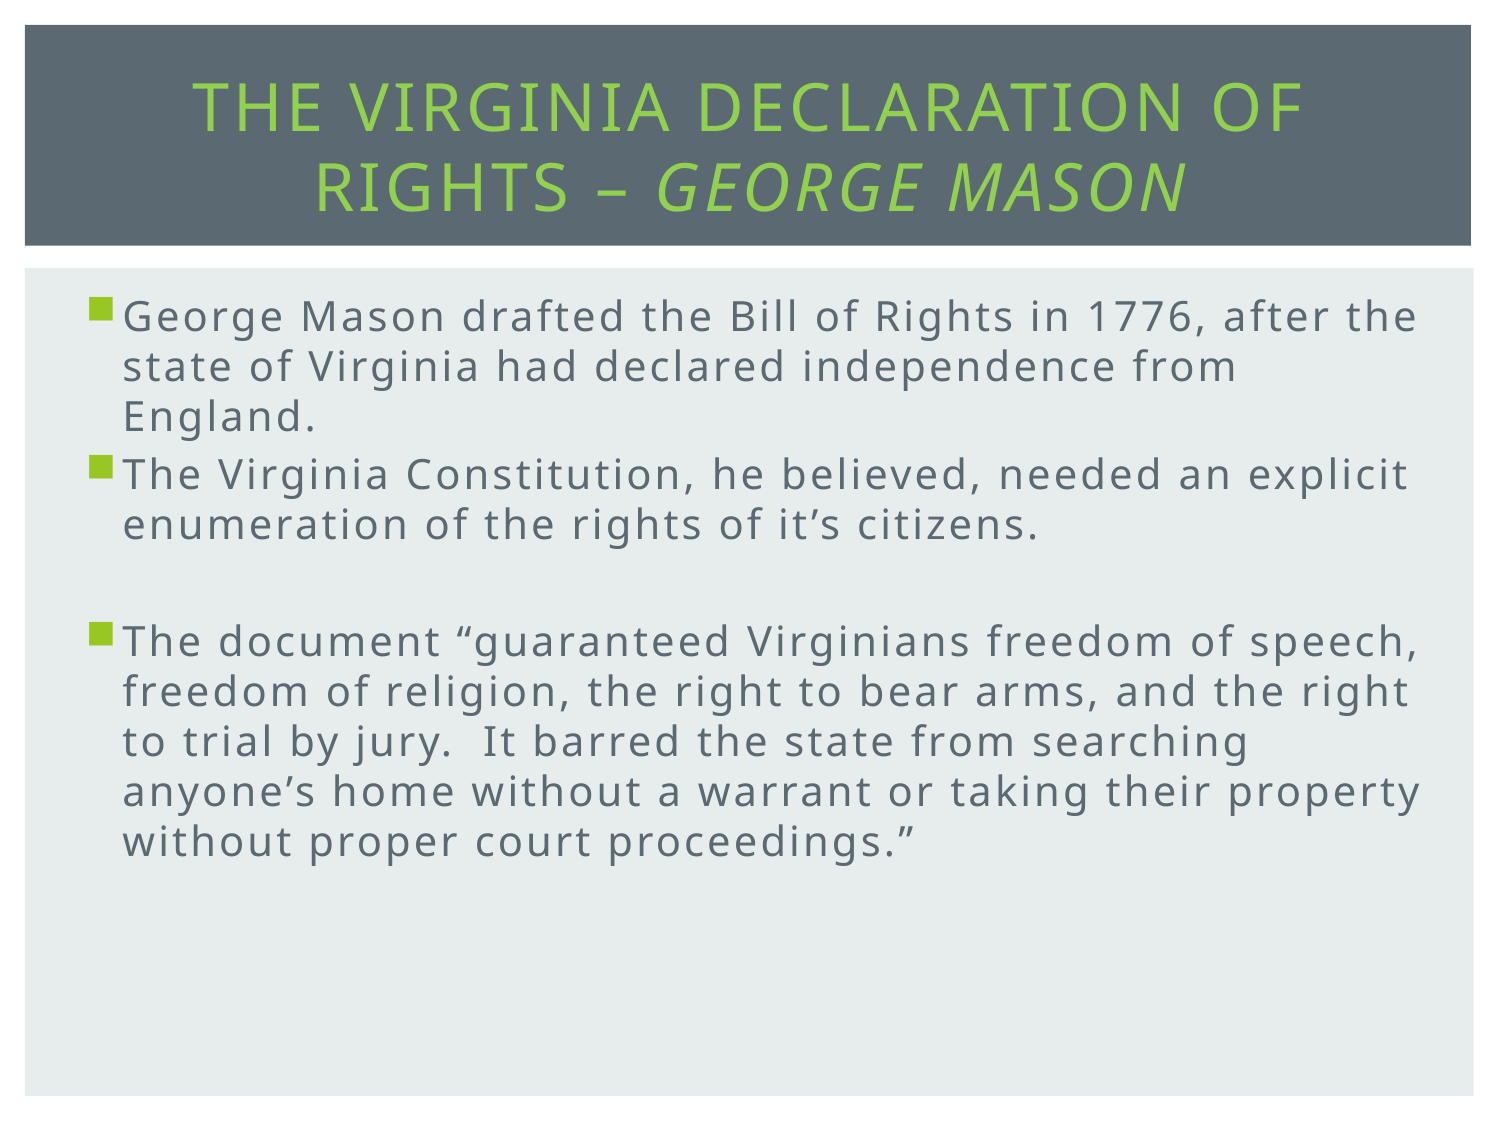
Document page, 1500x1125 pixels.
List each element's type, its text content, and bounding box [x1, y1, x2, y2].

list George Mason drafted the Bill of Rights in 1776, after the state of Virginia had declared independence from England. The Virginia Constitution, he believed, needed an explicit enumeration of the rights of it’s citizens. The document “guaranteed Virginians freedom of speech, freedom of religion, the right to bear arms, and the right to trial by jury. It barred the state from searching anyone’s home without a warrant or taking their property without proper court proceedings.” [62, 281, 1442, 1005]
title The Virginia declaration of Rights – George Mason [62, 58, 1438, 232]
